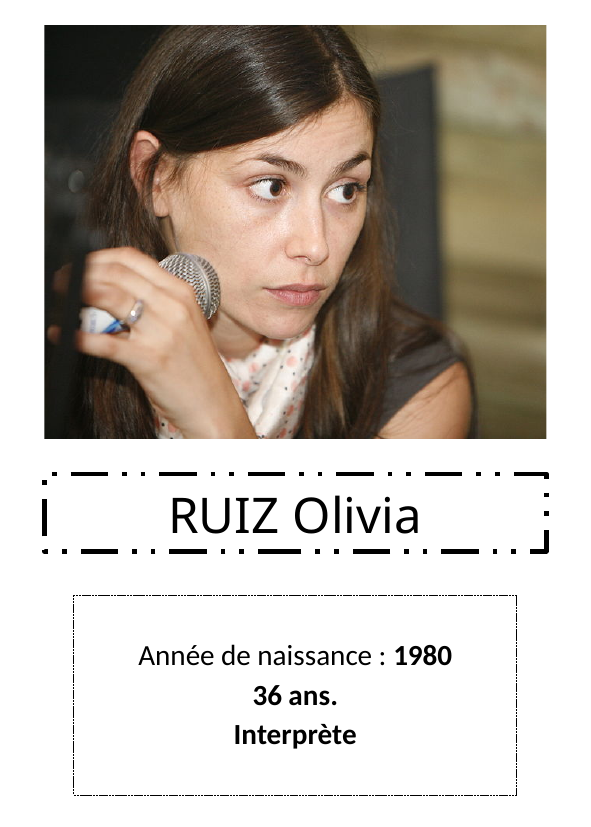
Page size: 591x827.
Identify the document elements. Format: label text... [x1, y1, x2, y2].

subtitle Année de naissance : 1980 36 ans. Interprète [73, 595, 517, 796]
picture [44, 25, 547, 439]
title RUIZ Olivia [44, 473, 547, 552]
